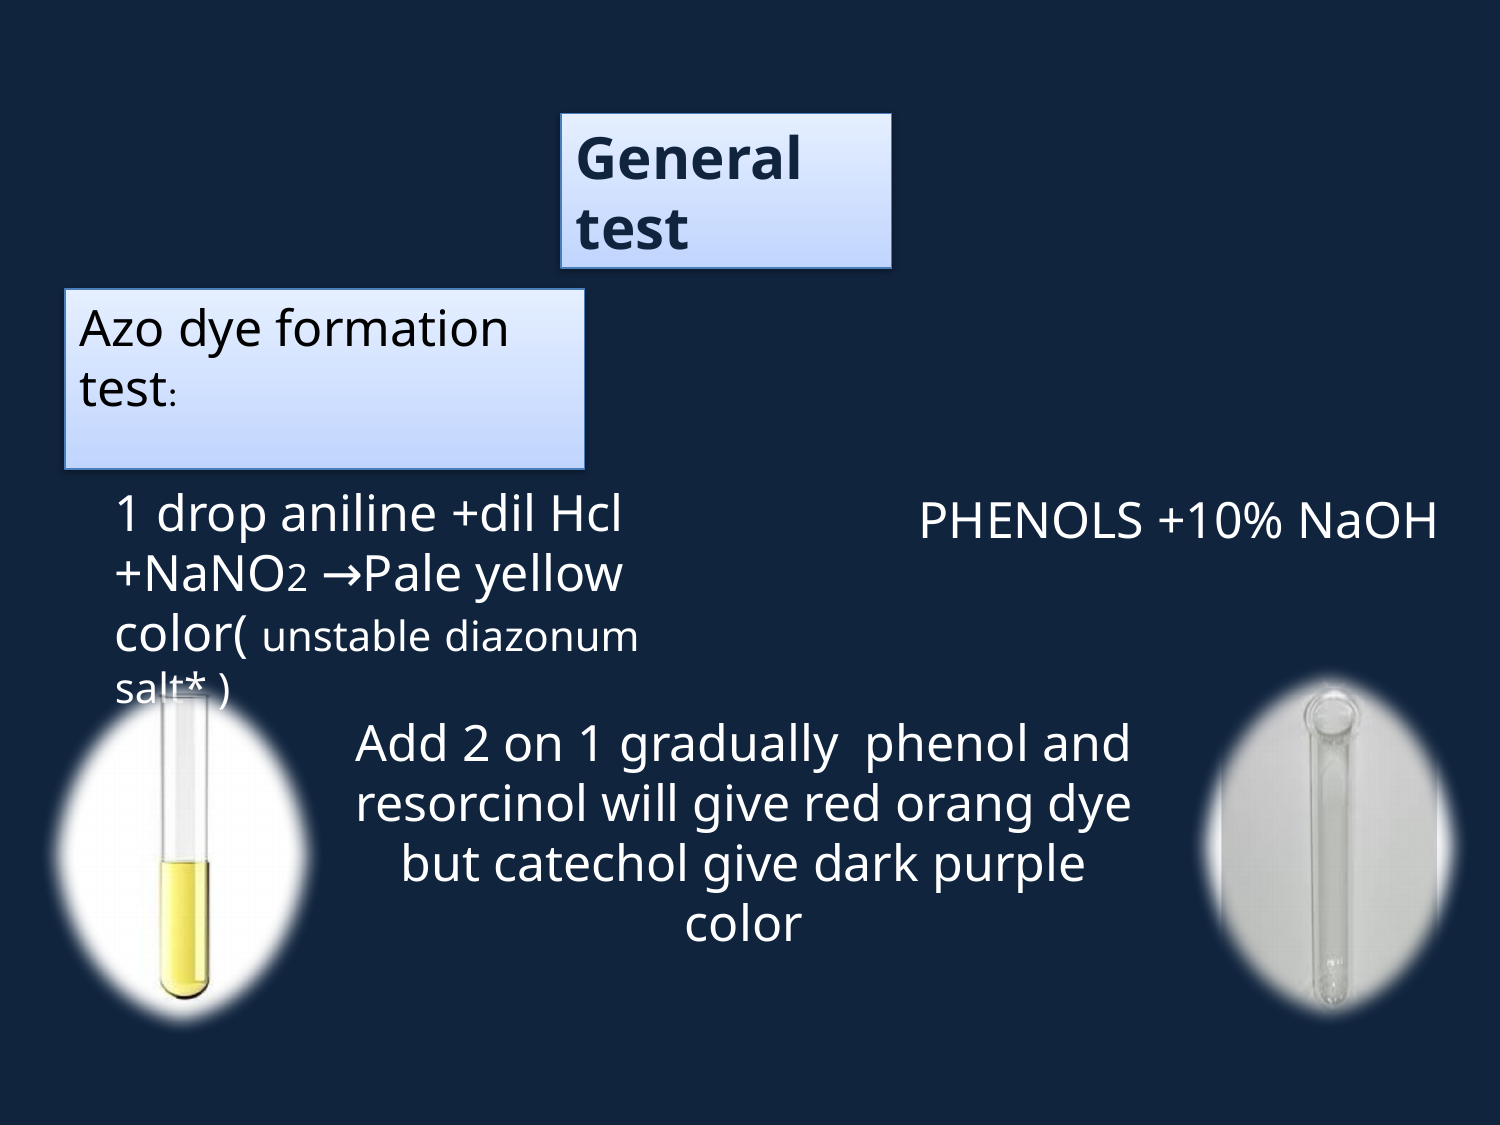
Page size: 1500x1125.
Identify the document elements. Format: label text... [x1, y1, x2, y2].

text_box PHENOLS +10% NaOH [903, 481, 1471, 557]
picture [38, 670, 325, 1039]
picture [1186, 660, 1471, 1032]
text_box Add 2 on 1 gradually phenol and resorcinol will give red orang dye but catechol give dark purple color [331, 704, 1164, 959]
text_box Azo dye formation test: [64, 288, 585, 470]
text_box General test [560, 113, 892, 269]
text_box 1 drop aniline +dil Hcl +NaNO2 →Pale yellow color( unstable diazonum salt* ) [100, 474, 703, 704]
